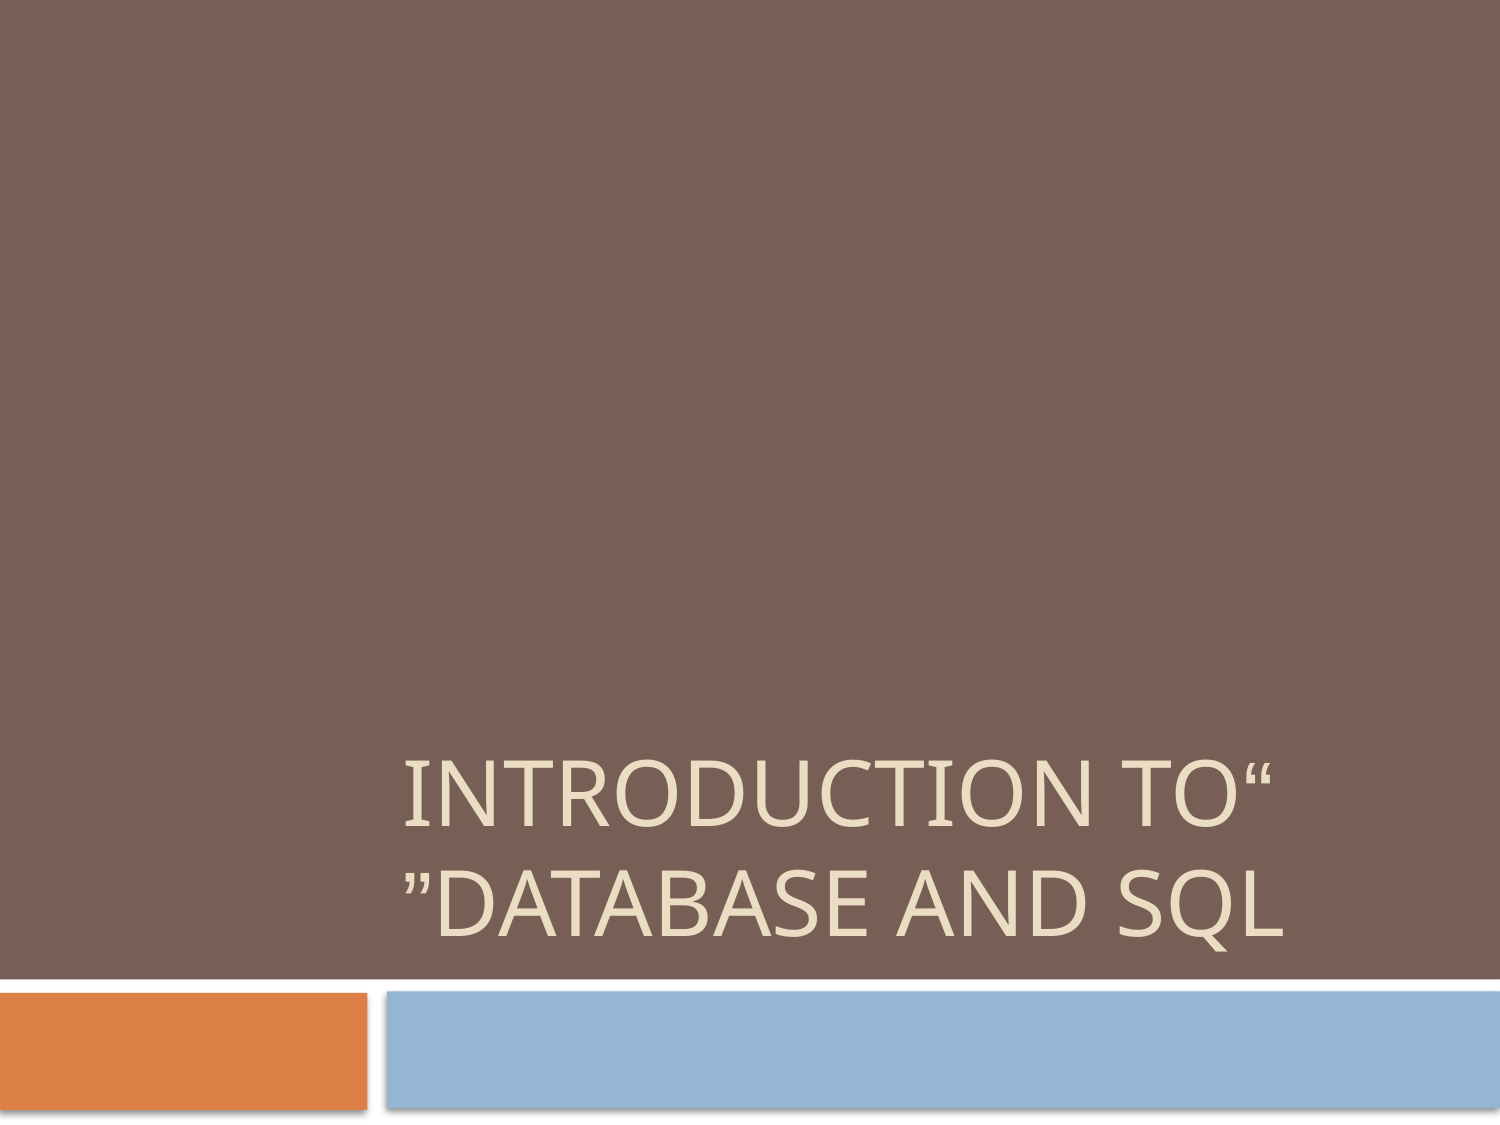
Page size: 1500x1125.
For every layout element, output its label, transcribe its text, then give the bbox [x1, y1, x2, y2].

title “Introduction To Database and SQL” [387, 662, 1451, 963]
